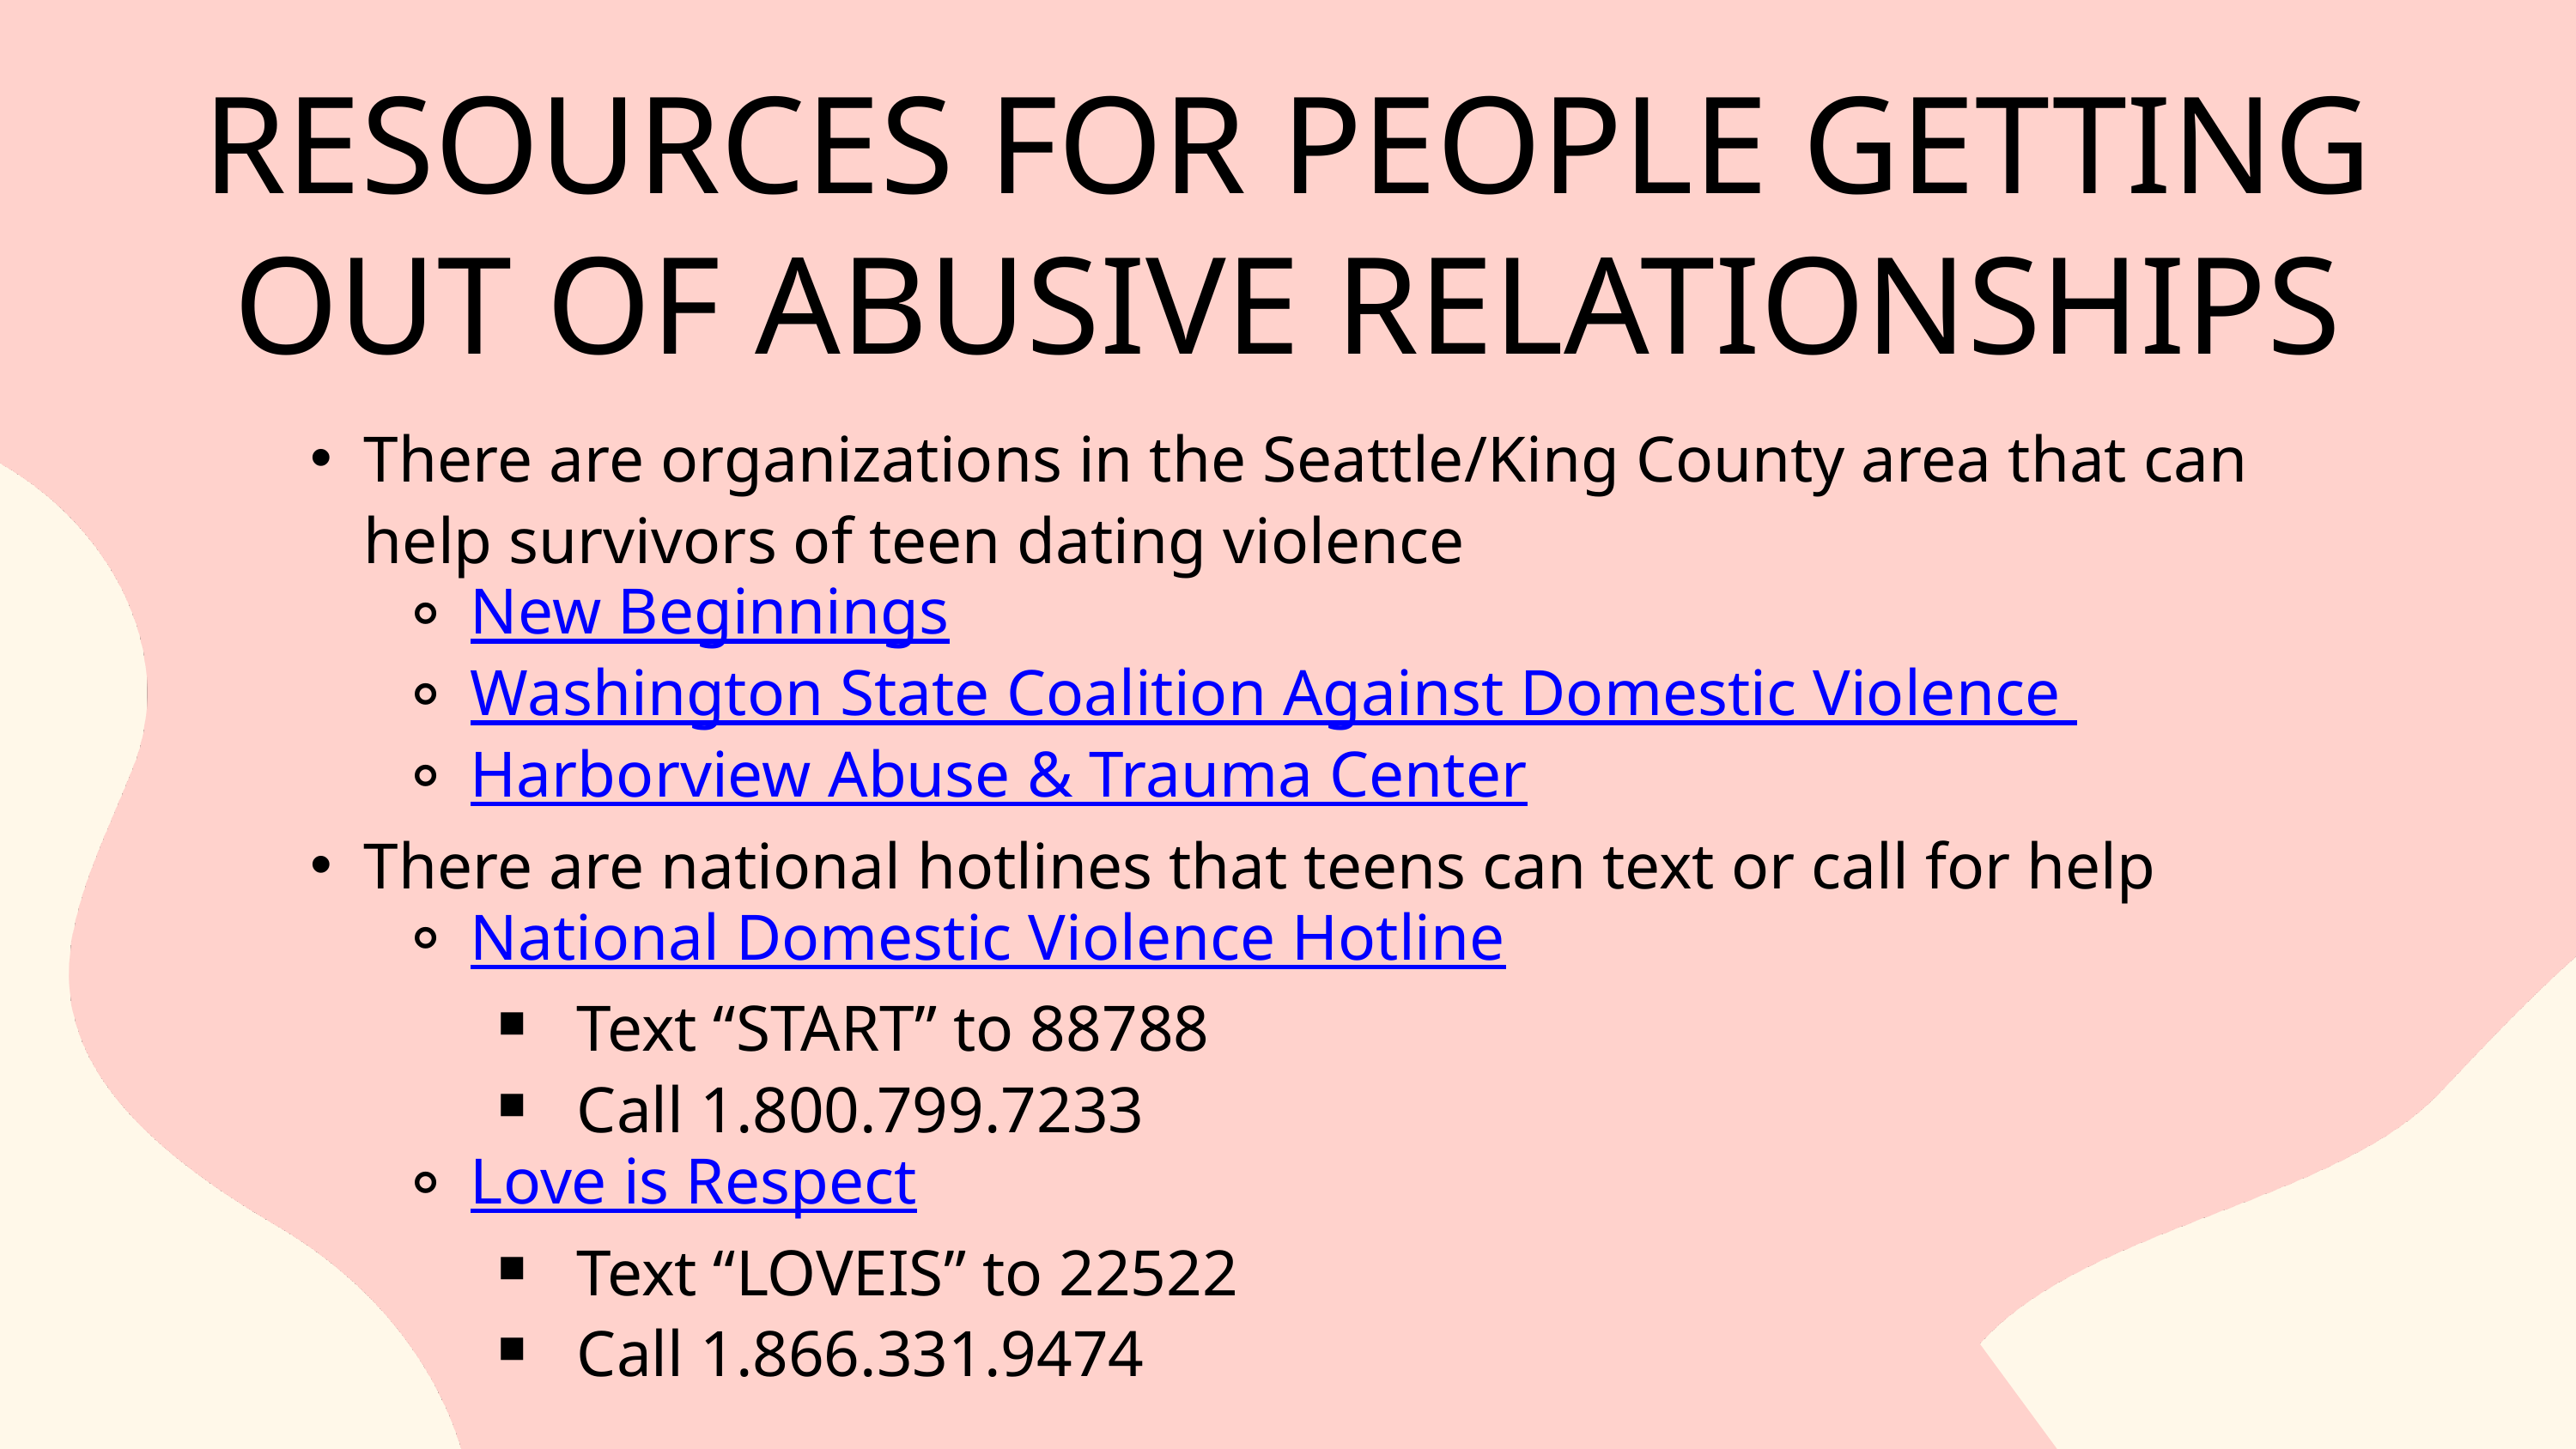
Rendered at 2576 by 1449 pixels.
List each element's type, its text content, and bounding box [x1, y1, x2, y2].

text_box There are organizations in the Seattle/King County area that can help survivors of teen dating violence New Beginnings Washington State Coalition Against Domestic Violence Harborview Abuse & Trauma Center There are national hotlines that teens can text or call for help National Domestic Violence Hotline Text “START” to 88788 Call 1.800.799.7233 Love is Respect Text “LOVEIS” to 22522 Call 1.866.331.9474 [258, 413, 2318, 1390]
text_box [2014, 730, 2576, 1449]
text_box RESOURCES FOR PEOPLE GETTING OUT OF ABUSIVE RELATIONSHIPS [173, 58, 2403, 381]
text_box [0, 304, 522, 1449]
